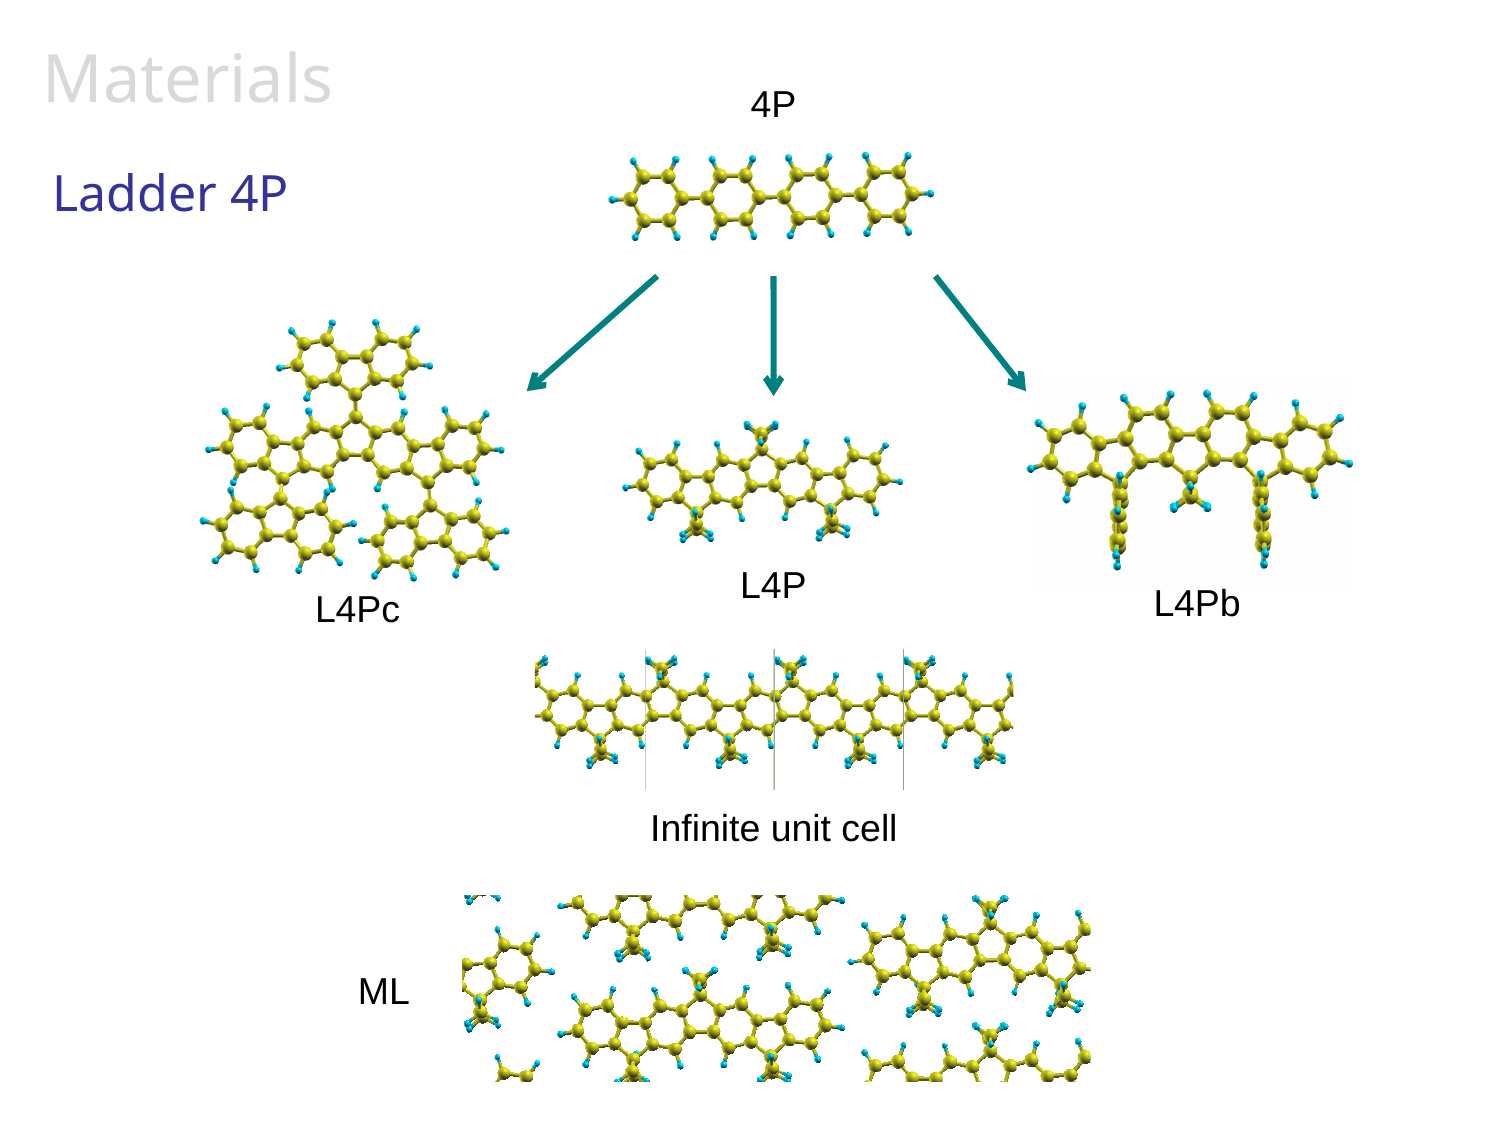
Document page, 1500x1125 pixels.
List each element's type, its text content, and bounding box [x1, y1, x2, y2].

picture [534, 649, 1014, 790]
text_box L4Pc [300, 590, 416, 638]
text_box Ladder 4P [8, 153, 305, 229]
text_box ML [342, 959, 425, 1020]
picture [606, 129, 936, 264]
text_box [766, 276, 781, 397]
text_box 4P [735, 72, 812, 128]
text_box Infinite unit cell [635, 799, 913, 857]
text_box L4Pb [1138, 604, 1256, 632]
text_box L4P [725, 575, 822, 614]
picture [190, 316, 520, 582]
picture [461, 895, 1091, 1082]
picture [606, 415, 936, 566]
list Materials [27, 28, 1471, 137]
picture [1025, 370, 1355, 595]
text_box [526, 276, 658, 392]
